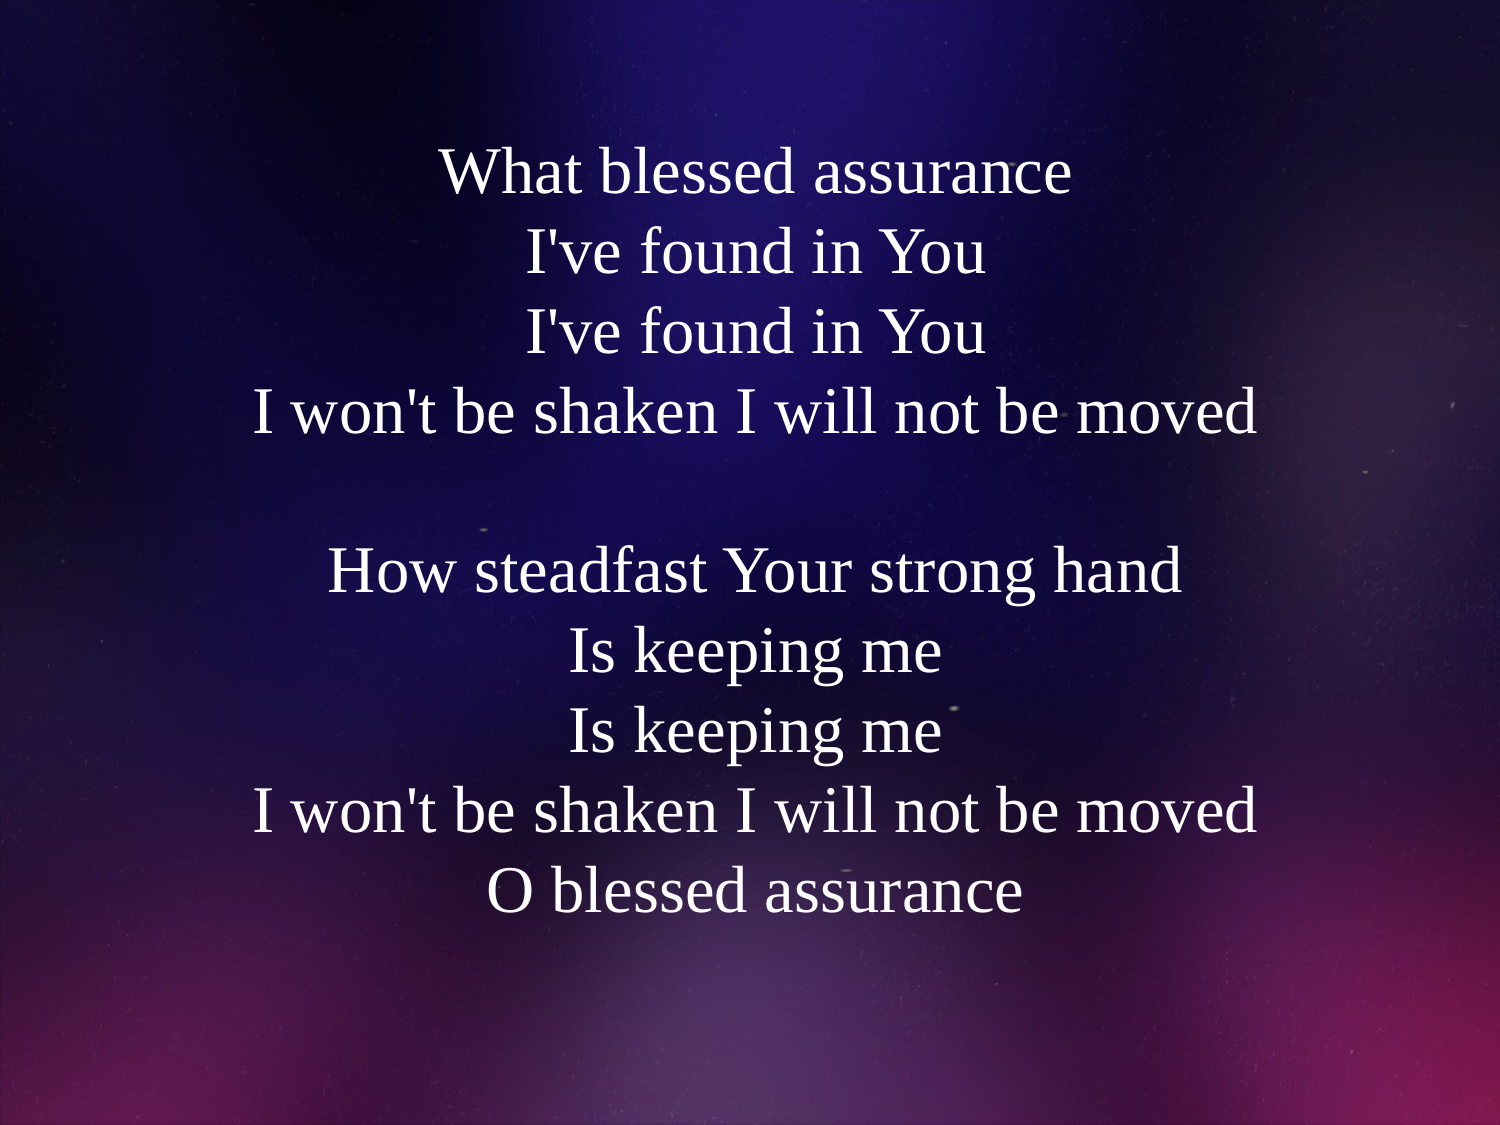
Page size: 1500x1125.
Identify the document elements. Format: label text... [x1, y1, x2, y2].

picture [0, 0, 1500, 1125]
title What blessed assurance I've found in You I've found in You I won't be shaken I will not be moved How steadfast Your strong hand Is keeping me Is keeping me I won't be shaken I will not be moved O blessed assurance [62, 432, 1450, 621]
